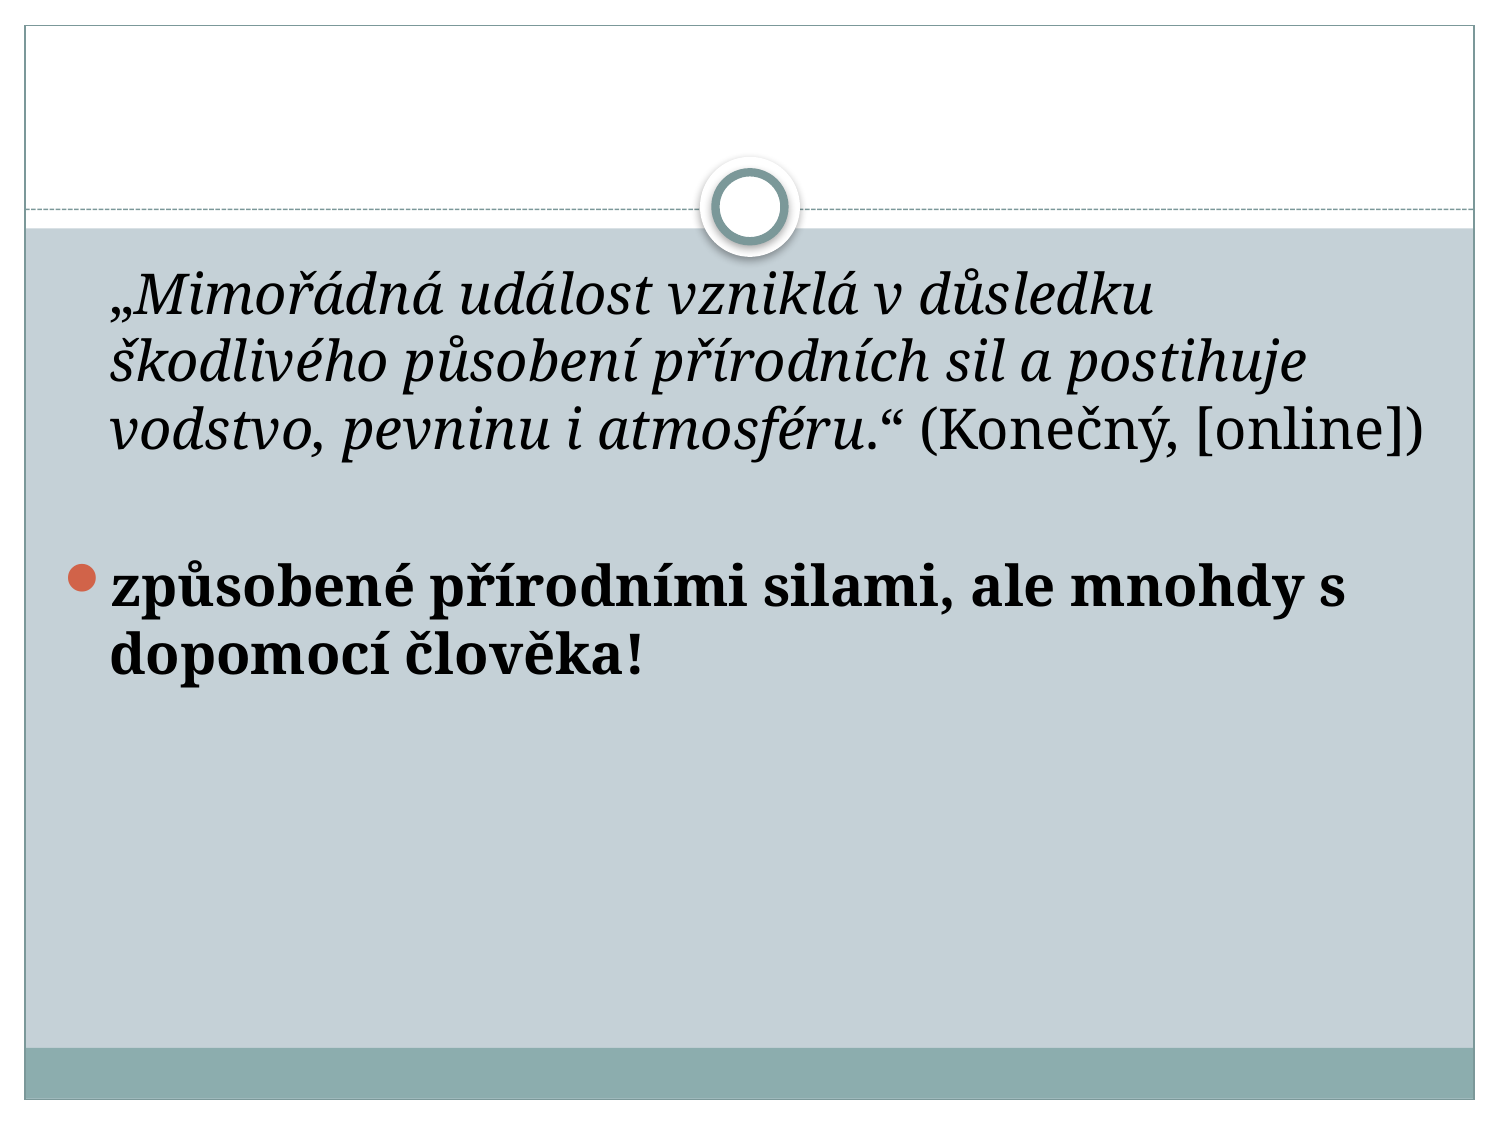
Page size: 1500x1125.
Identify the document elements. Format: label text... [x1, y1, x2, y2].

list „Mimořádná událost vzniklá v důsledku škodlivého působení přírodních sil a postihuje vodstvo, pevninu i atmosféru.“ (Konečný, [online]) způsobené přírodními silami, ale mnohdy s dopomocí člověka! [49, 250, 1445, 1001]
